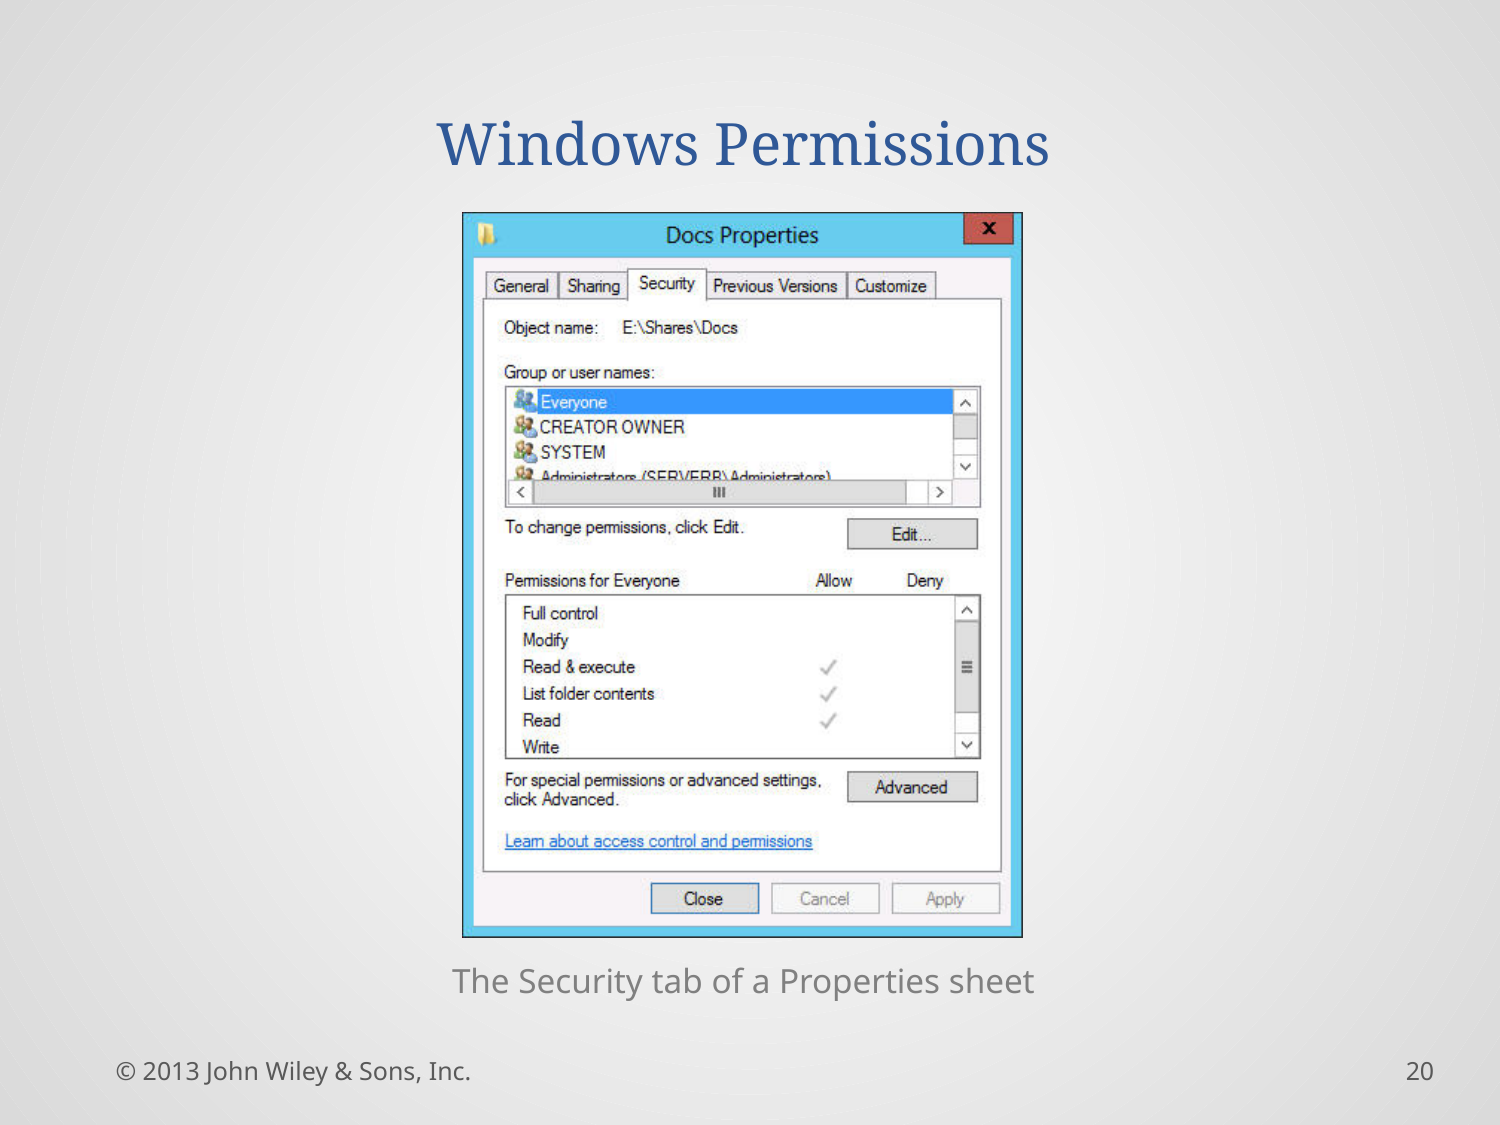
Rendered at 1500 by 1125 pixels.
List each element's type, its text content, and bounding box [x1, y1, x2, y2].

slide_number 20 [1401, 1042, 1494, 1103]
footer © 2013 John Wiley & Sons, Inc. [108, 1042, 576, 1103]
title Windows Permissions [275, 37, 1213, 185]
list The Security tab of a Properties sheet [275, 953, 1213, 1041]
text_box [462, 211, 1023, 988]
